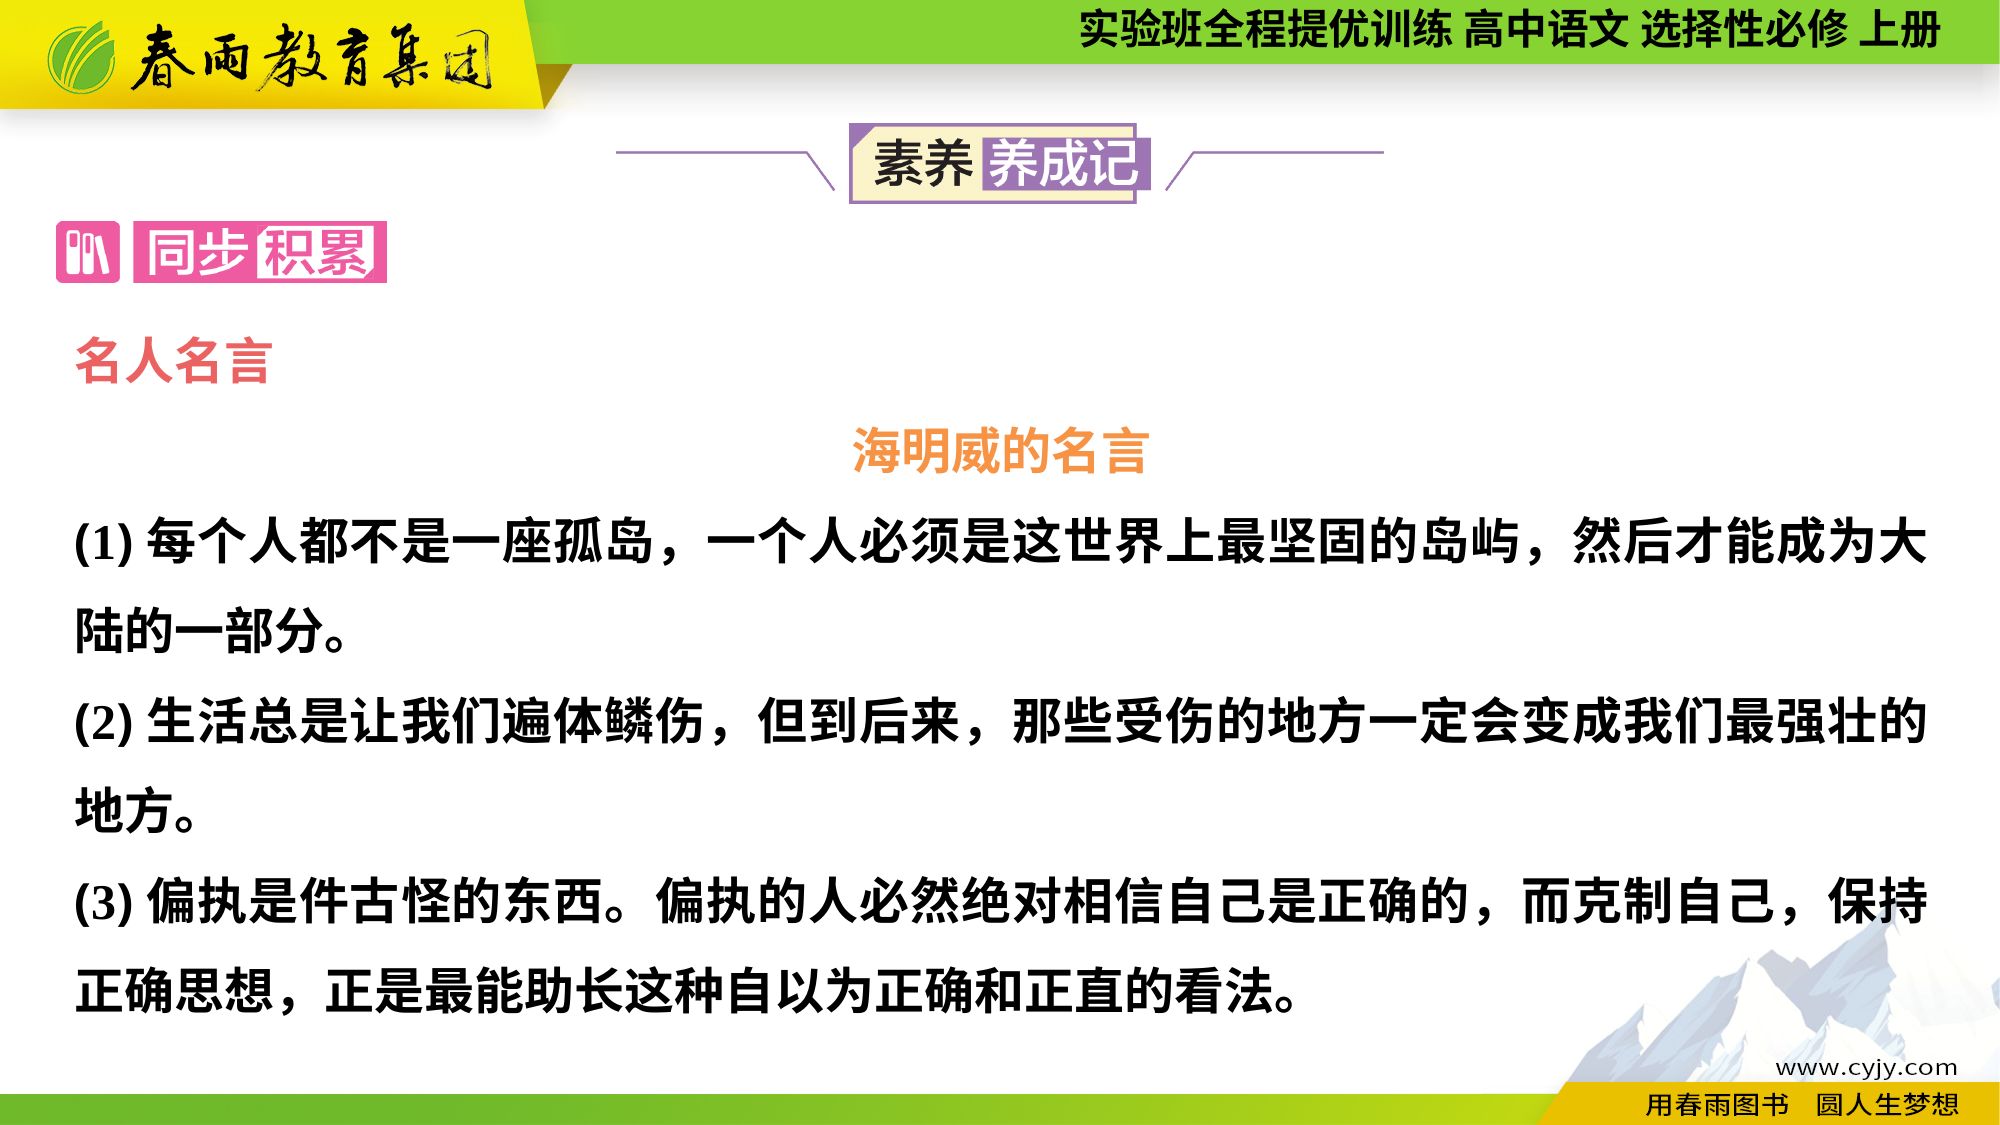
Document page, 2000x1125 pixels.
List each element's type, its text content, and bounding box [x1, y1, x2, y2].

list 名人名言 海明威的名言 (1)每个人都不是一座孤岛，一个人必须是这世界上最坚固的岛屿，然后才能成为大陆的一部分。 (2)生活总是让我们遍体鳞伤，但到后来，那些受伤的地方一定会变成我们最强壮的地方。 (3)偏执是件古怪的东西。偏执的人必然绝对相信自己是正确的，而克制自己，保持正确思想，正是最能助长这种自以为正确和正直的看法。 [59, 292, 1944, 1023]
picture [0, 0, 2000, 1125]
